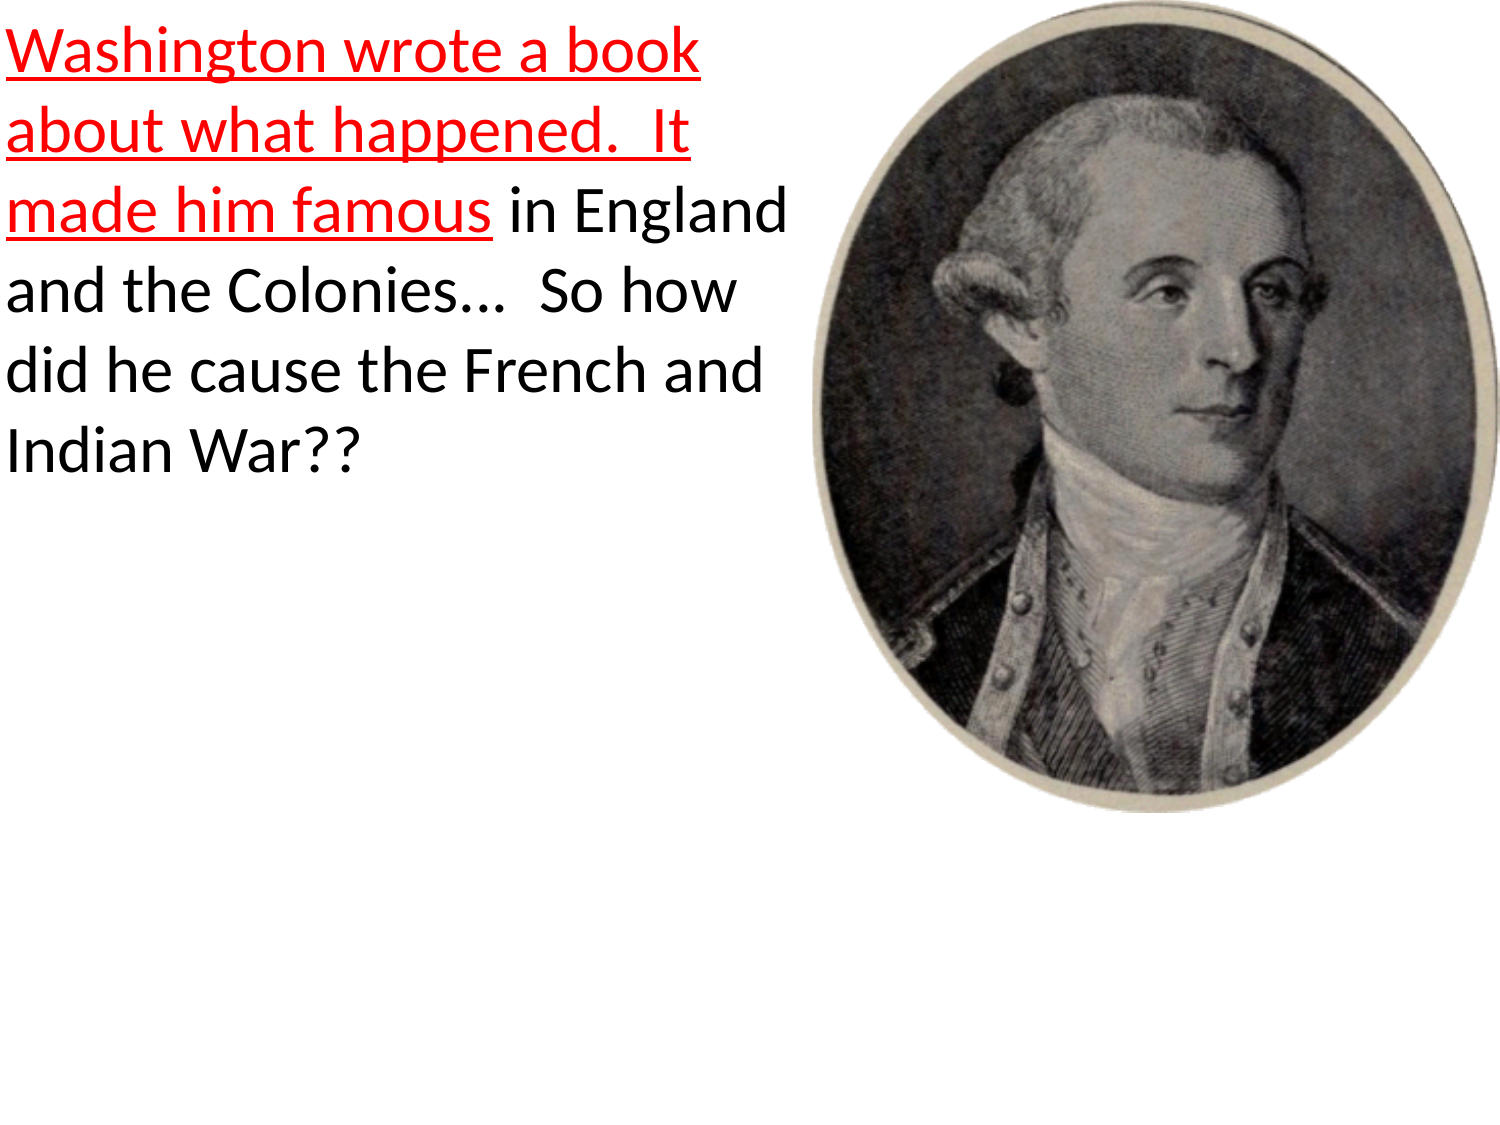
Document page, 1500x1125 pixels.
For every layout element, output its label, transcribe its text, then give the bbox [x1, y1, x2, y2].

text_box Washington wrote a book about what happened. It made him famous in England and the Colonies... So how did he cause the French and Indian War?? [0, 0, 838, 1125]
text_box [838, 0, 1500, 813]
